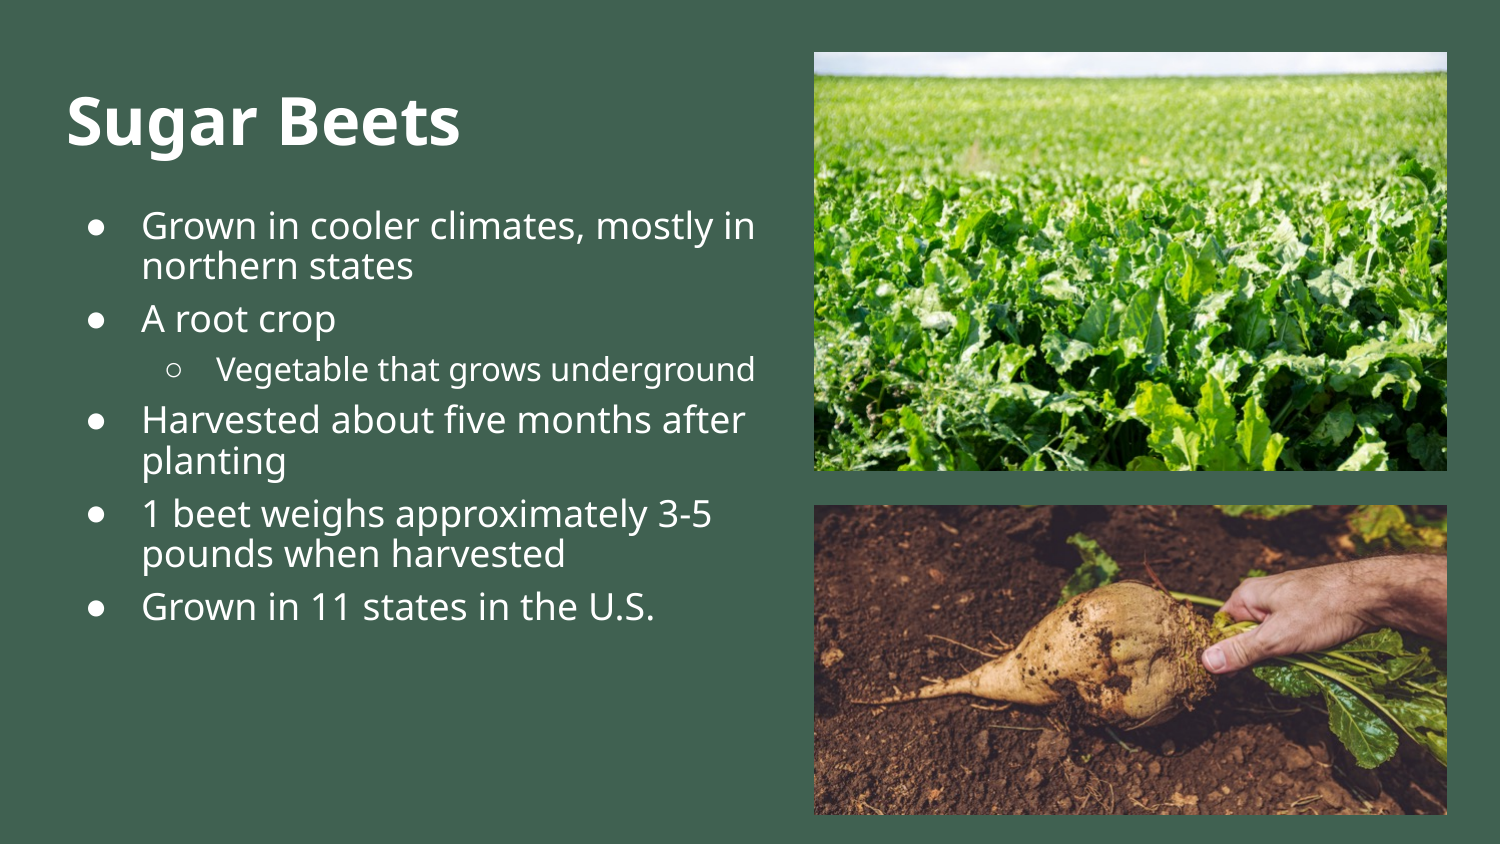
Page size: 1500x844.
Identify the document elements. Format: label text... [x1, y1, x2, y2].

picture [814, 52, 1447, 471]
list Grown in cooler climates, mostly in northern states A root crop Vegetable that grows underground Harvested about five months after planting 1 beet weighs approximately 3-5 pounds when harvested Grown in 11 states in the U.S. [51, 192, 815, 750]
picture [814, 505, 1447, 815]
title Sugar Beets [51, 72, 814, 174]
